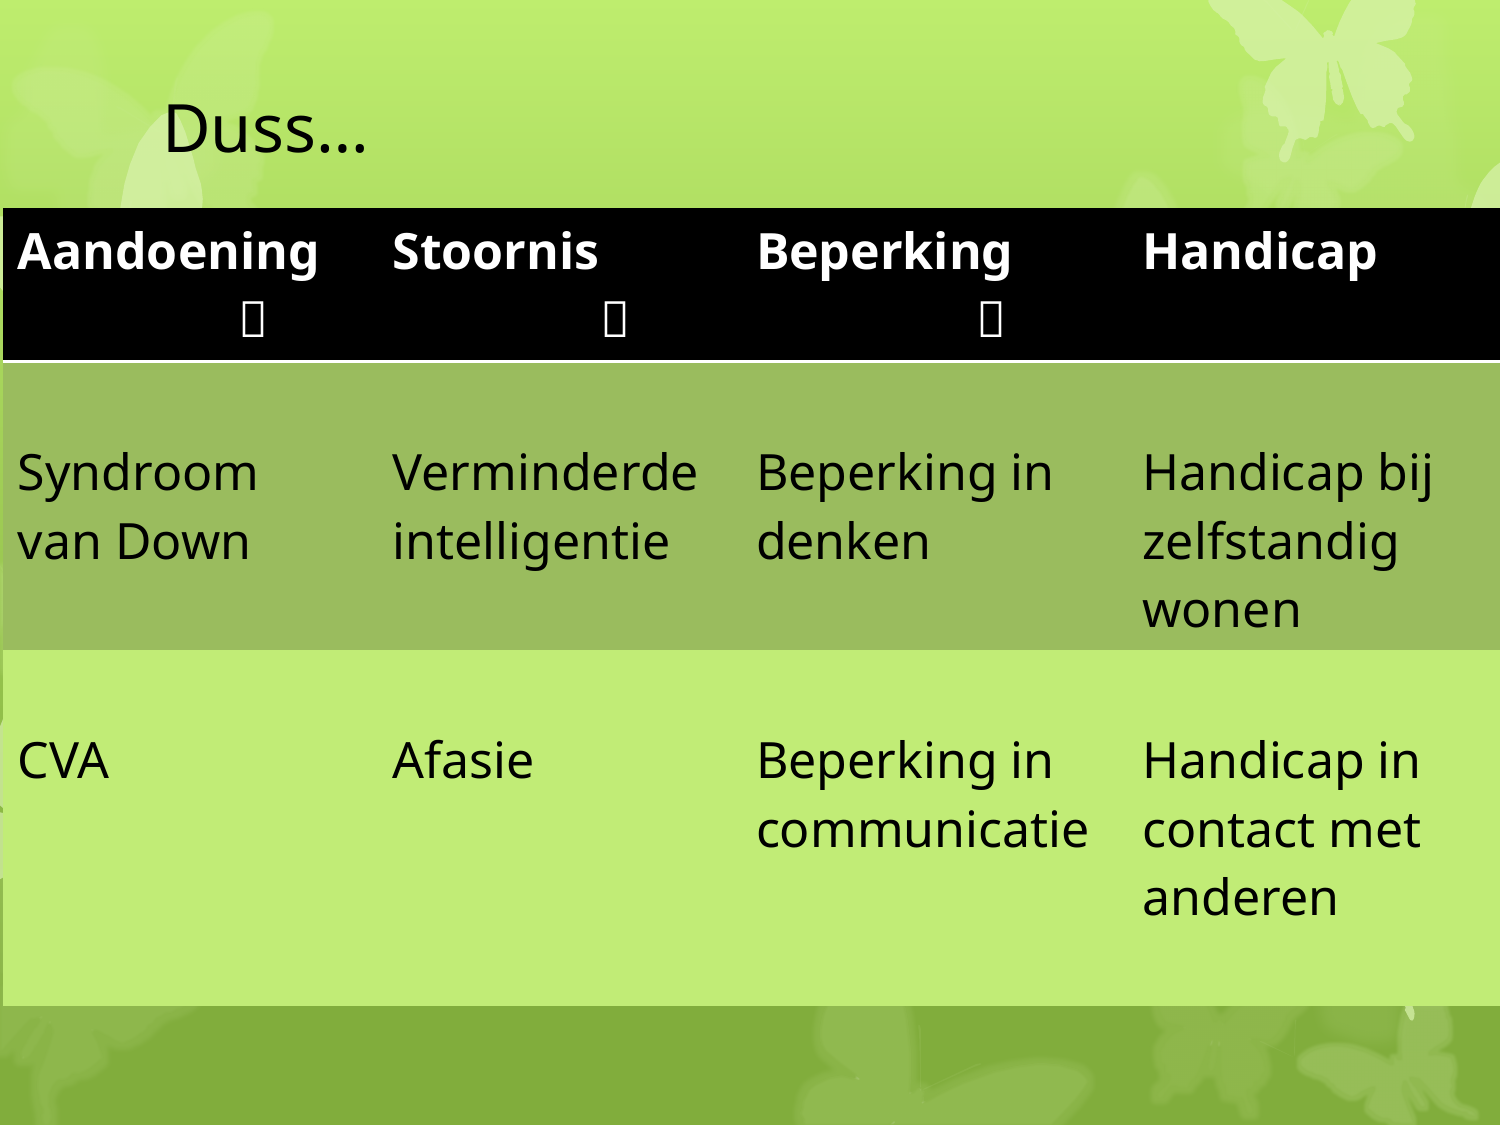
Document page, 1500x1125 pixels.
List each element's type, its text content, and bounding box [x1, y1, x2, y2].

table_cell Verminderde intelligentie [378, 363, 741, 650]
table_header Stoornis  [378, 208, 741, 360]
table_cell Syndroom van Down [3, 363, 378, 650]
table_cell Handicap in contact met anderen [1127, 650, 1500, 1006]
table_cell CVA [3, 650, 378, 1006]
table_cell Handicap bij zelfstandig wonen [1127, 363, 1500, 650]
table_cell Beperking in communicatie [741, 650, 1127, 1006]
text_box Duss… [147, 78, 1010, 174]
table_cell Beperking in denken [741, 363, 1127, 650]
table_cell Afasie [378, 650, 741, 1006]
table_header Beperking  [741, 208, 1127, 360]
table_header Handicap [1127, 208, 1500, 360]
table_header Aandoening  [3, 208, 378, 360]
